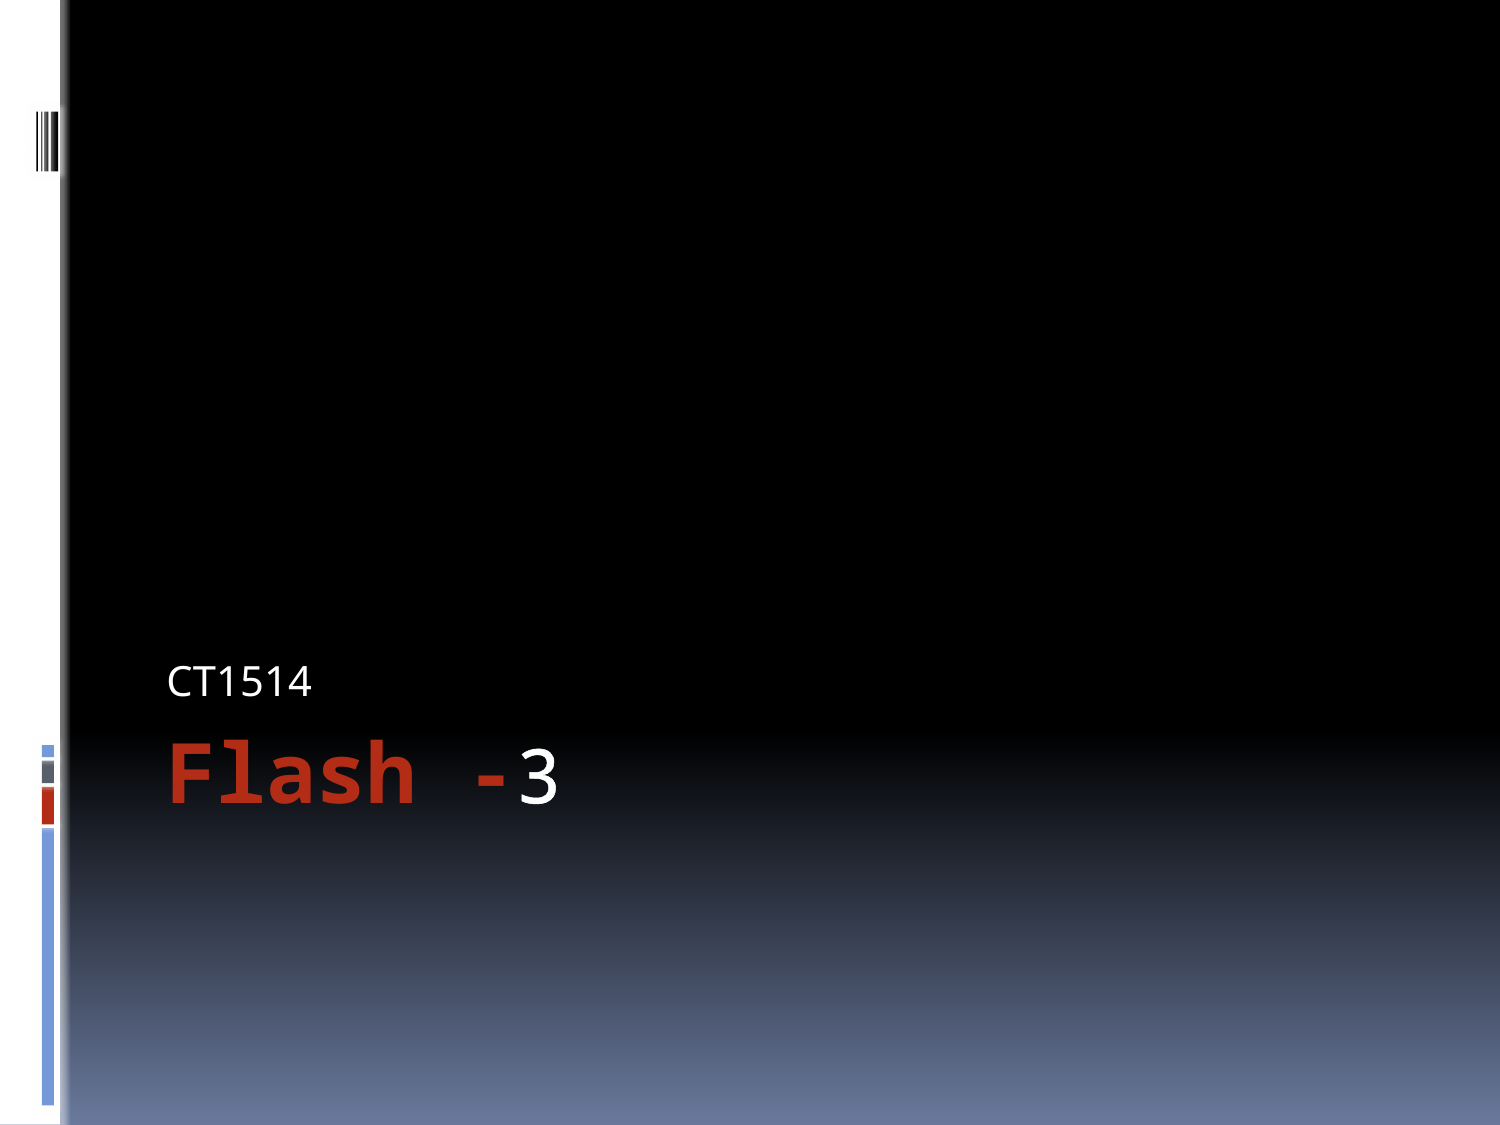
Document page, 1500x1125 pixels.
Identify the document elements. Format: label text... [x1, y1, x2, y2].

subtitle CT1514 [150, 464, 1425, 713]
title Flash -3 [150, 713, 1425, 1037]
